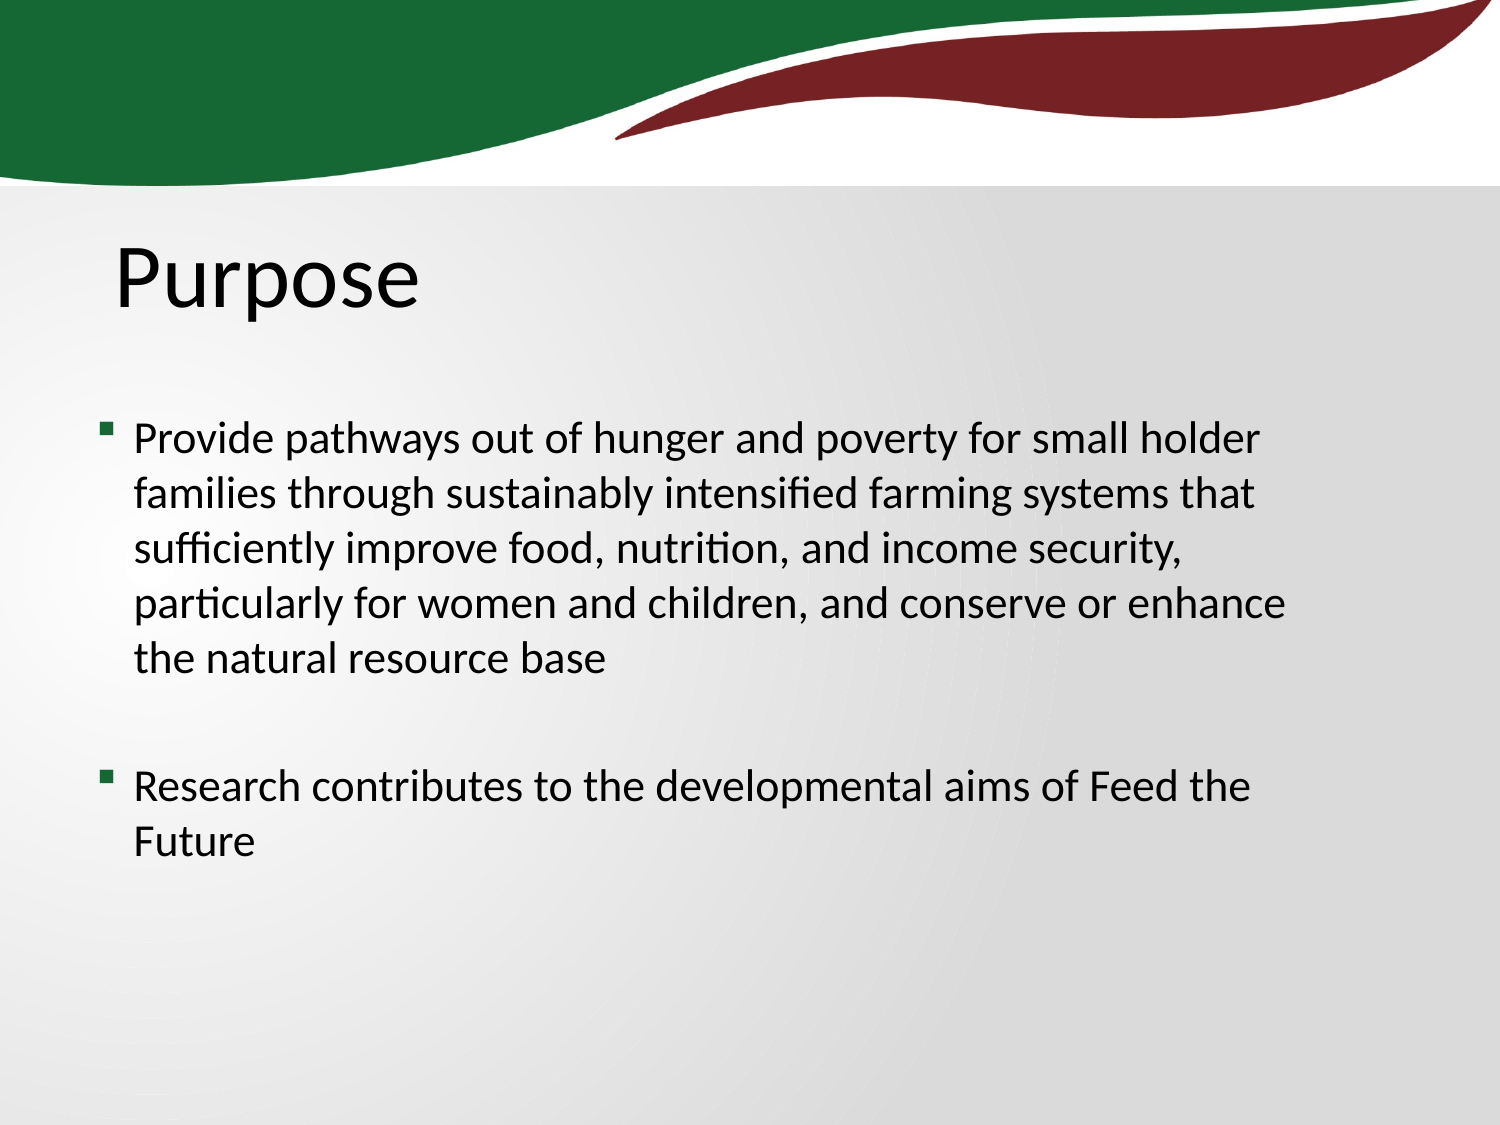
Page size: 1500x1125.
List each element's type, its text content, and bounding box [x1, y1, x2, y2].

list Provide pathways out of hunger and poverty for small holder families through sustainably intensified farming systems that sufficiently improve food, nutrition, and income security, particularly for women and children, and conserve or enhance the natural resource base Research contributes to the developmental aims of Feed the Future [62, 399, 1313, 1088]
picture [0, 0, 1500, 186]
text_box Purpose [100, 208, 1351, 358]
